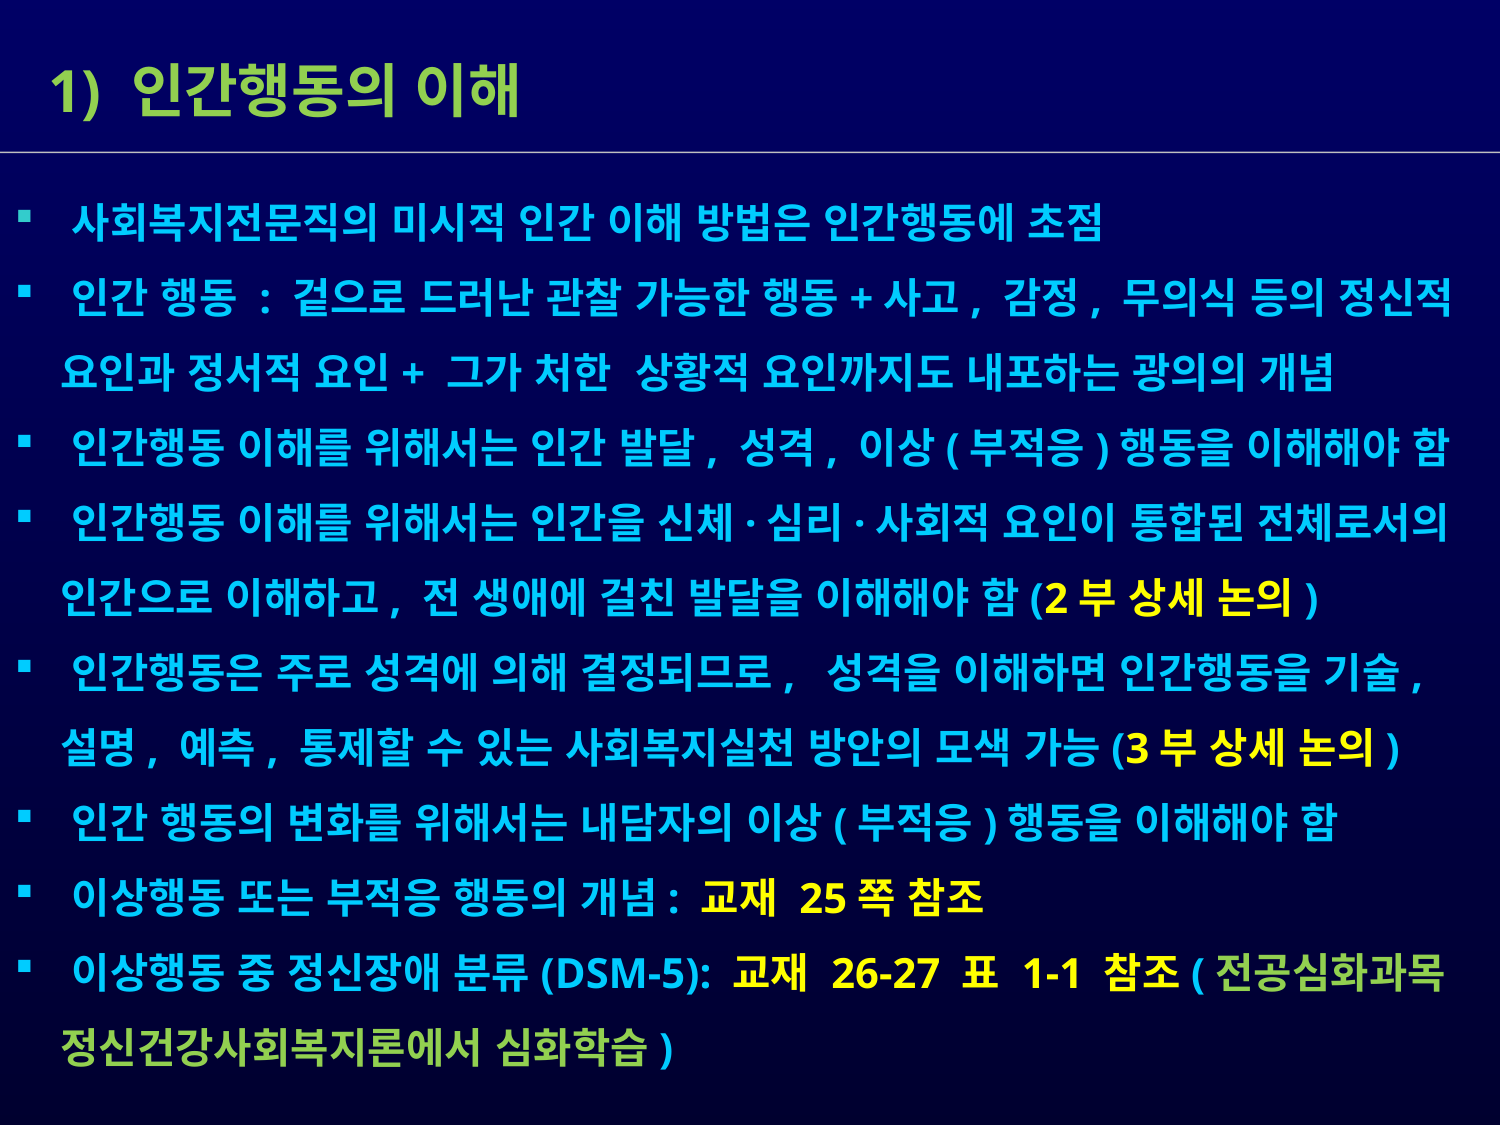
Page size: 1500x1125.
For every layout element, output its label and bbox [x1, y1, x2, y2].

text_box [0, 46, 1500, 1125]
